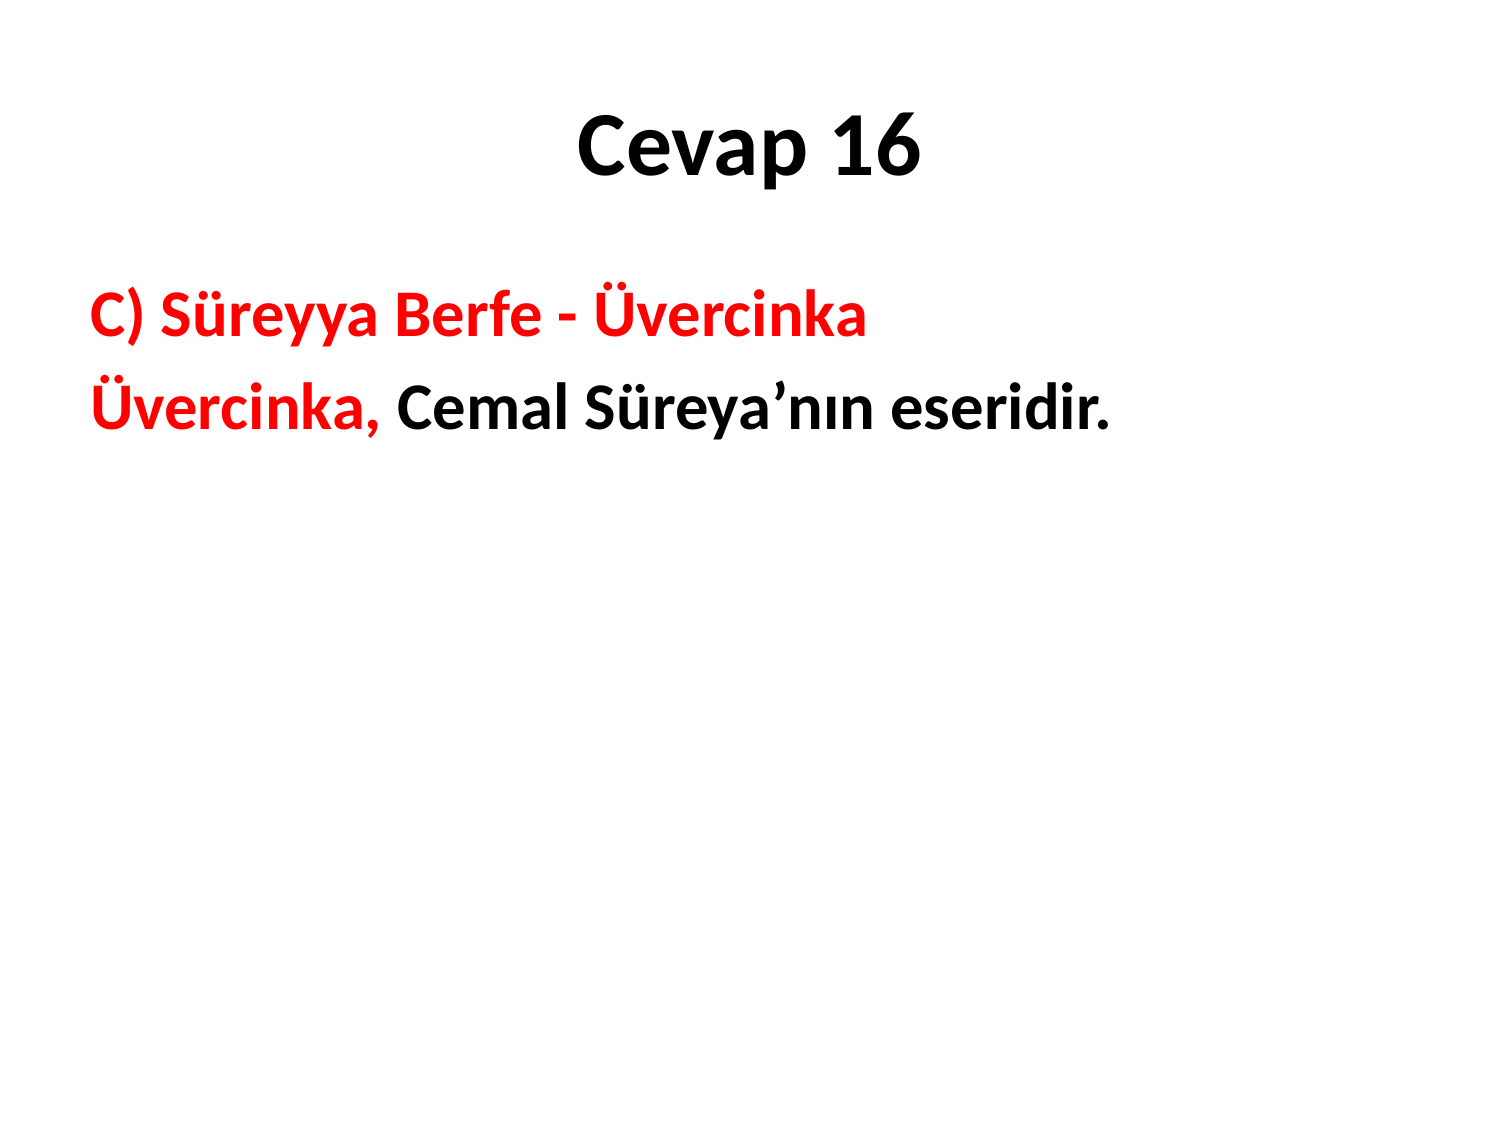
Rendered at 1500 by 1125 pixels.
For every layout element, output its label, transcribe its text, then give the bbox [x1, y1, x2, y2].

list C) Süreyya Berfe - Üvercinka Üvercinka, Cemal Süreya’nın eseridir. [75, 262, 1425, 1005]
title Cevap 16 [75, 45, 1425, 233]
